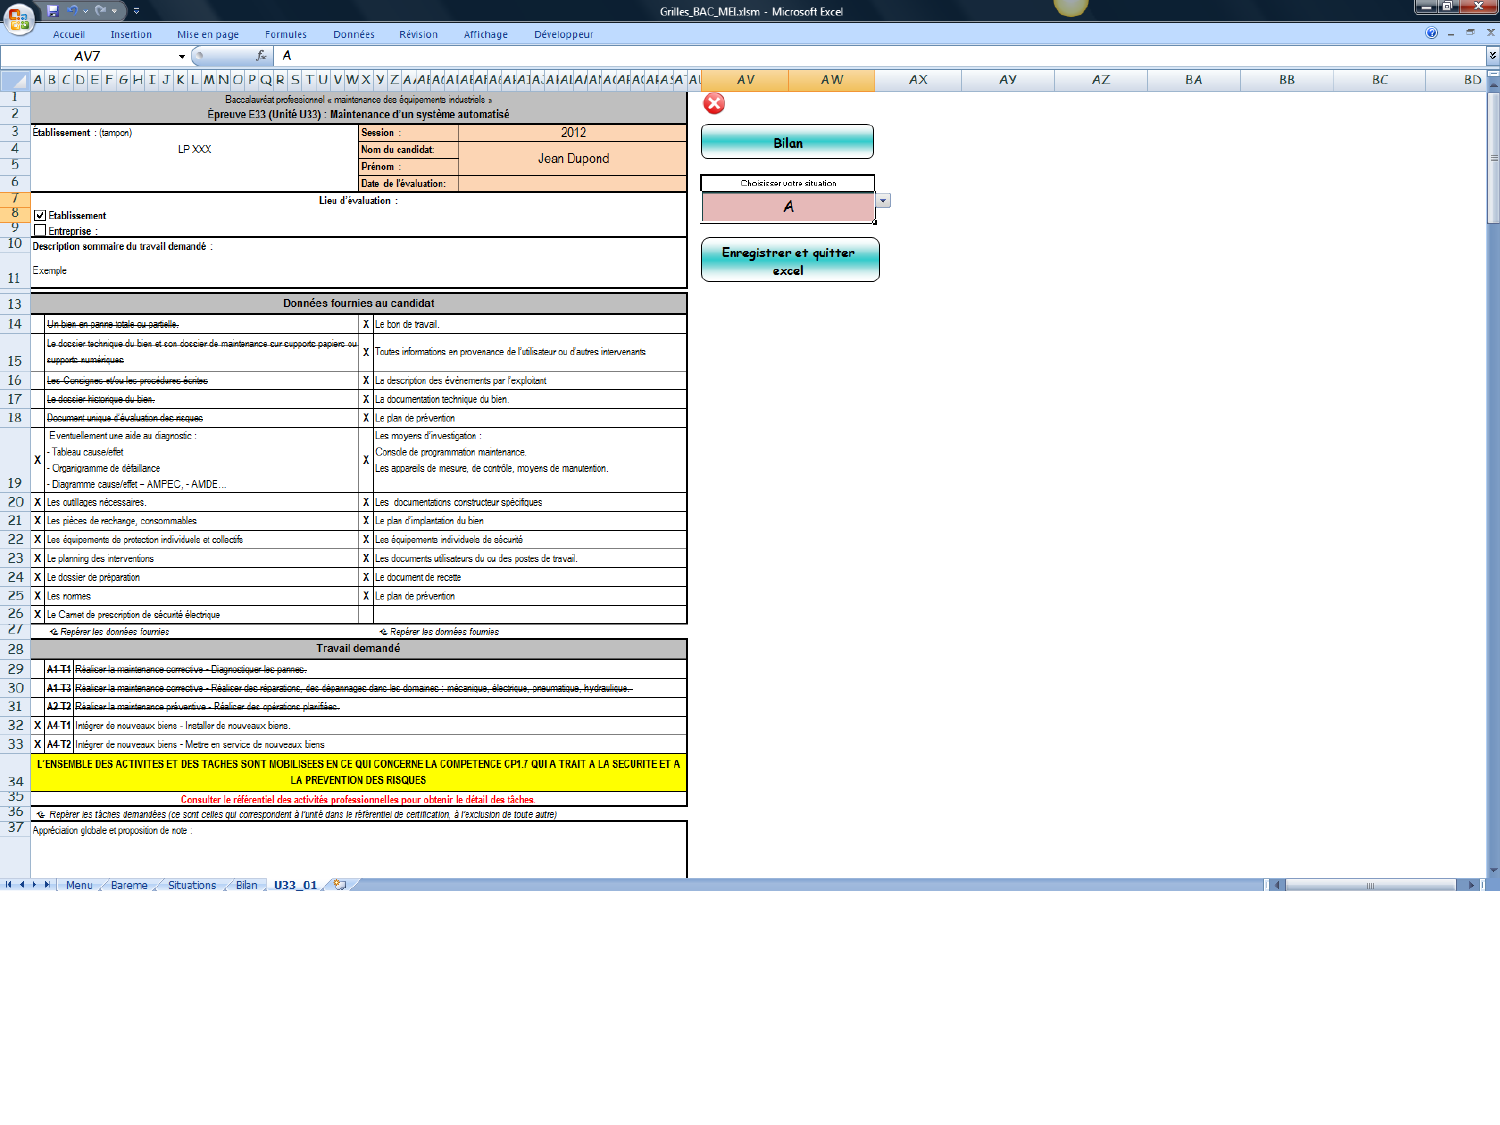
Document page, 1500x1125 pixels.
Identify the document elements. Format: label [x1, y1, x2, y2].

picture [0, 0, 1500, 891]
